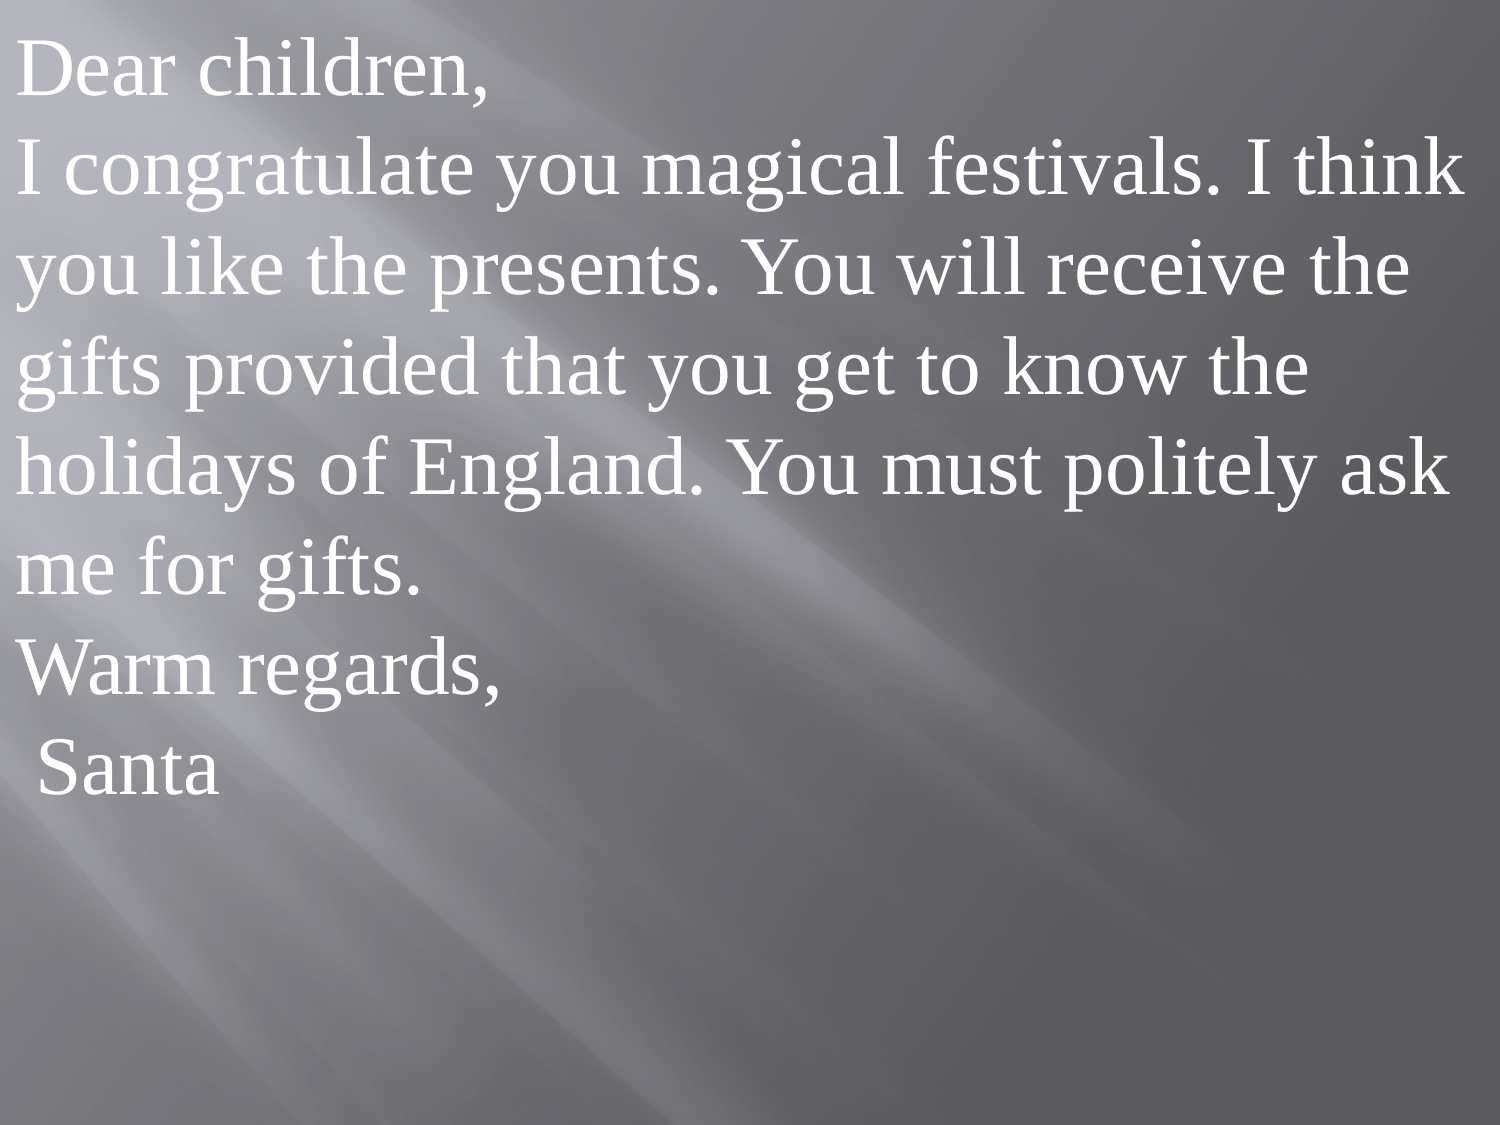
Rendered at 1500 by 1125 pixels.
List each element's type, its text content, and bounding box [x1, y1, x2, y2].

text_box Dear children, I congratulate you magical festivals. I think you like the presents. You will receive the gifts provided that you get to know the holidays of England. You must politely ask me for gifts. Warm regards, Santa [0, 4, 1500, 819]
